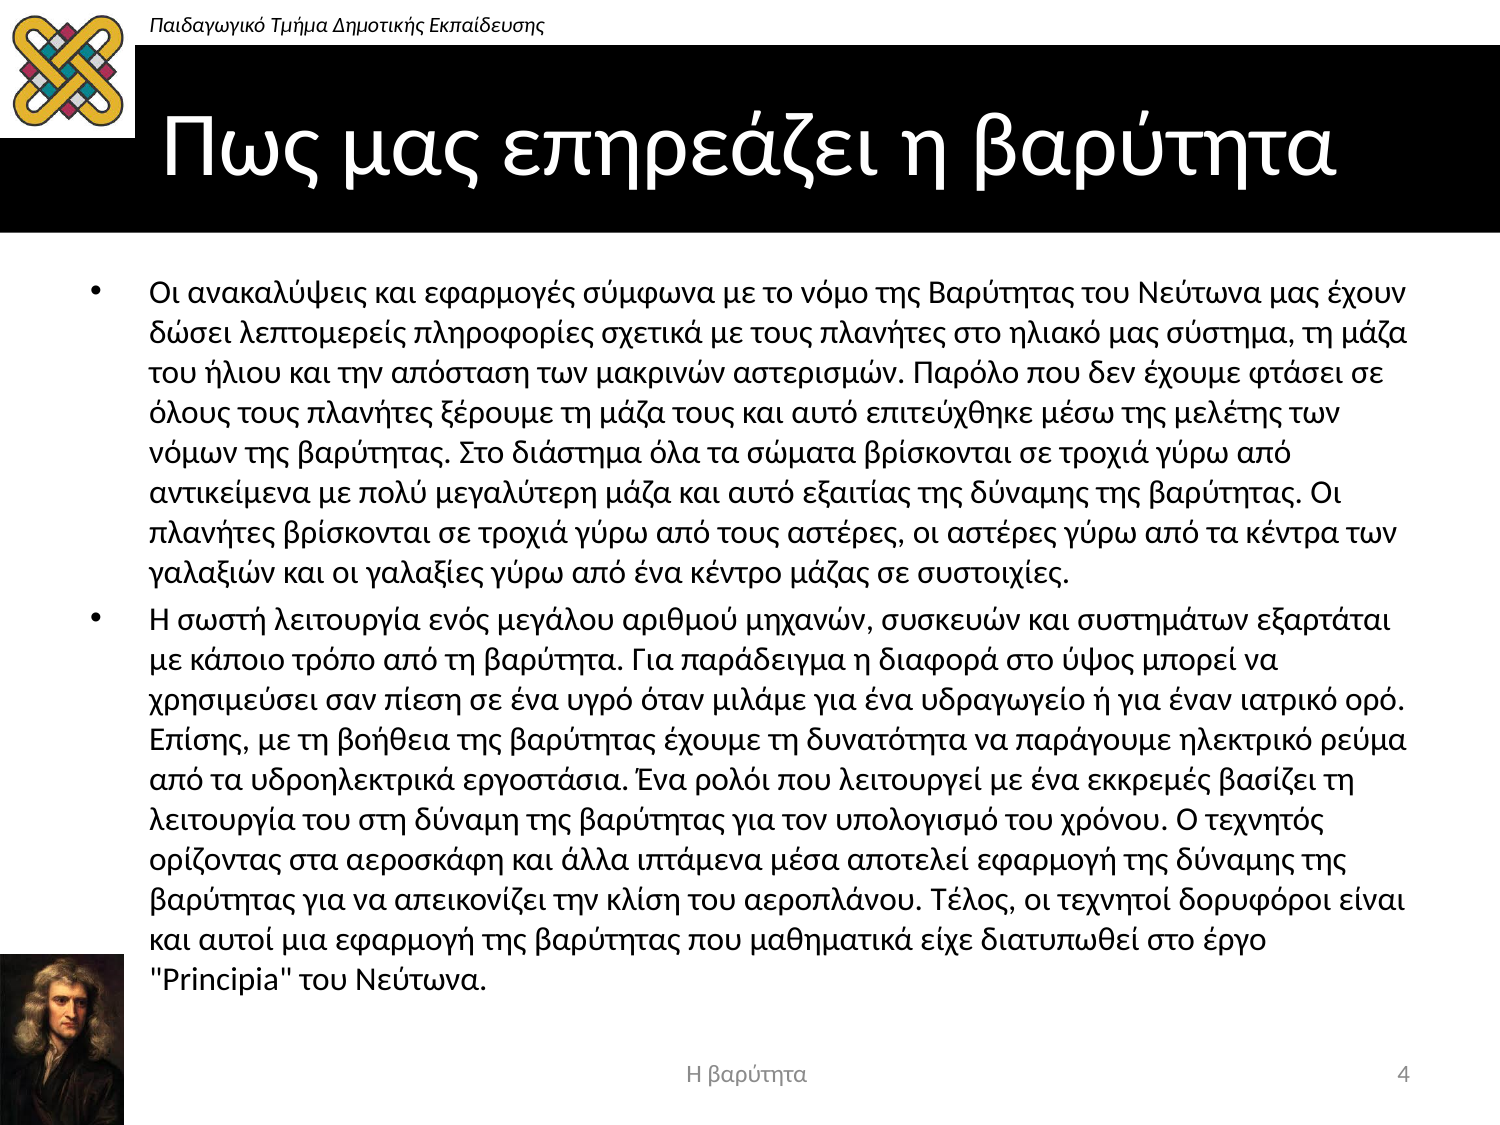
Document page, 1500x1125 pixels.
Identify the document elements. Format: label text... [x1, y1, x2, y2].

picture [0, 3, 135, 138]
title Πως μας επηρεάζει η βαρύτητα [0, 45, 1500, 233]
picture [0, 954, 125, 1125]
slide_number 4 [1074, 1042, 1425, 1103]
list Οι ανακαλύψεις και εφαρμογές σύμφωνα με το νόμο της Βαρύτητας του Νεύτωνα μας έχουν δώσει λεπτομερείς πληροφορίες σχετικά με τους πλανήτες στο ηλιακό μας σύστημα, τη μάζα του ήλιου και την απόσταση των μακρινών αστερισμών. Παρόλο που δεν έχουμε φτάσει σε όλους τους πλανήτες ξέρουμε τη μάζα τους και αυτό επιτεύχθηκε μέσω της μελέτης των νόμων της βαρύτητας. Στο διάστημα όλα τα σώματα βρίσκονται σε τροχιά γύρω από αντικείμενα με πολύ μεγαλύτερη μάζα και αυτό εξαιτίας της δύναμης της βαρύτητας. Οι πλανήτες βρίσκονται σε τροχιά γύρω από τους αστέρες, οι αστέρες γύρω από τα κέντρα των γαλαξιών και οι γαλαξίες γύρω από ένα κέντρο μάζας σε συστοιχίες. Η σωστή λειτουργία ενός μεγάλου αριθμού μηχανών, συσκευών και συστημάτων εξαρτάται με κάποιο τρόπο από τη βαρύτητα. Για παράδειγμα η διαφορά στο ύψος μπορεί να χρησιμεύσει σαν πίεση σε ένα υγρό όταν μιλάμε για ένα υδραγωγείο ή για έναν ιατρικό ορό. Επίσης, με τη βοήθεια της βαρύτητας έχουμε τη δυνατότητα να παράγουμε ηλεκτρικό ρεύμα από τα υδροηλεκτρικά εργοστάσια. Ένα ρολόι που λειτουργεί με ένα εκκρεμές βασίζει τη λειτουργία του στη δύναμη της βαρύτητας για τον υπολογισμό του χρόνου. Ο τεχνητός ορίζοντας στα αεροσκάφη και άλλα ιπτάμενα μέσα αποτελεί εφαρμογή της δύναμης της βαρύτητας για να απεικονίζει την κλίση του αεροπλάνου. Τέλος, οι τεχνητοί δορυφόροι είναι και αυτοί μια εφαρμογή της βαρύτητας που μαθηματικά είχε διατυπωθεί στο έργο "Principia" του Νεύτωνα. [75, 262, 1425, 1005]
text_box Παιδαγωγικό Τμήμα Δημοτικής Εκπαίδευσης [136, 3, 880, 45]
footer Η βαρύτητα [512, 1042, 988, 1103]
